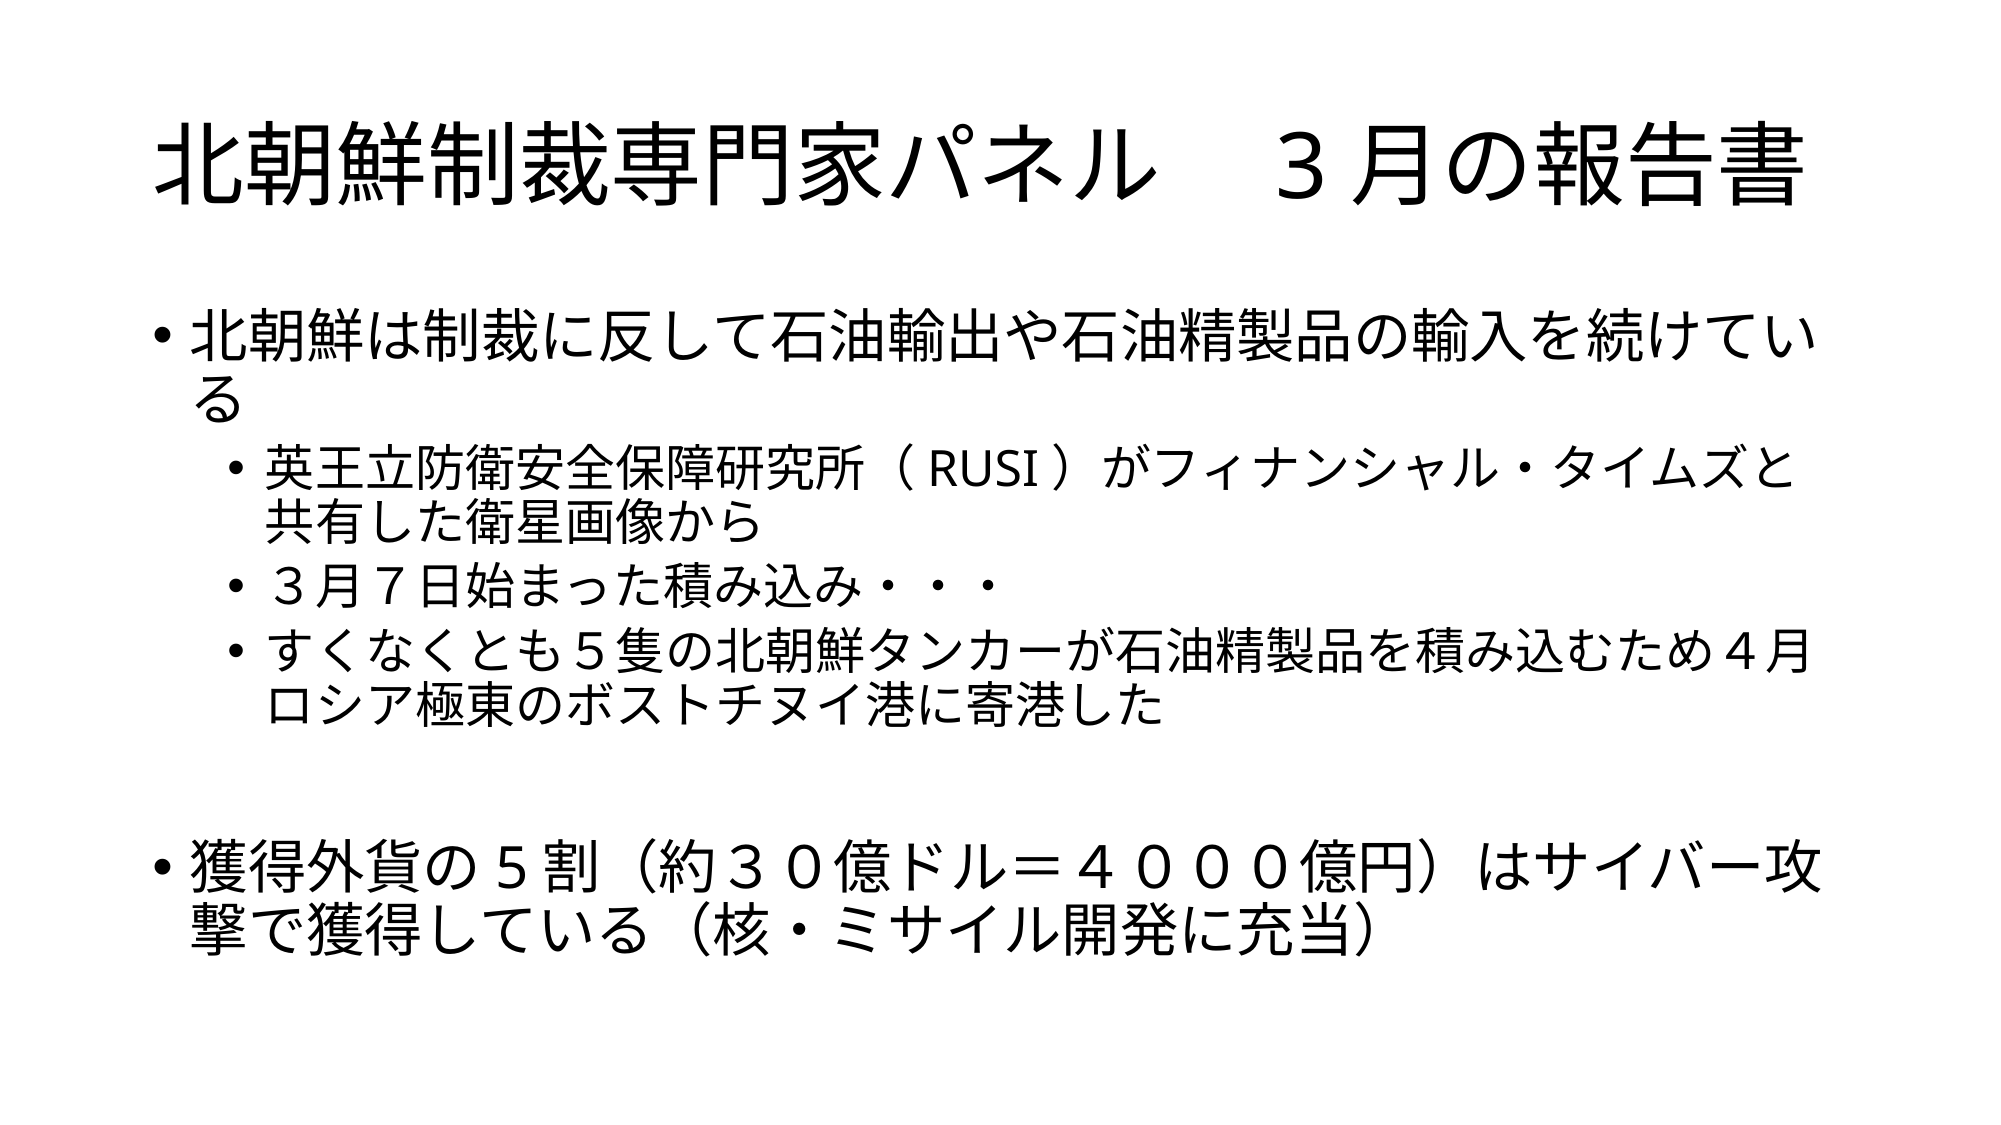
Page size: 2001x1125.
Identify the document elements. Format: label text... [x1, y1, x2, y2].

list 北朝鮮は制裁に反して石油輸出や石油精製品の輸入を続けている 英王立防衛安全保障研究所（RUSI）がフィナンシャル・タイムズと共有した衛星画像から ３月７日始まった積み込み・・・ すくなくとも５隻の北朝鮮タンカーが石油精製品を積み込むため４月ロシア極東のボストチヌイ港に寄港した 獲得外貨の5割（約３０億ドル＝４０００億円）はサイバー攻撃で獲得している（核・ミサイル開発に充当） [137, 299, 1863, 1014]
title 北朝鮮制裁専門家パネル 3月の報告書 [137, 59, 1863, 278]
